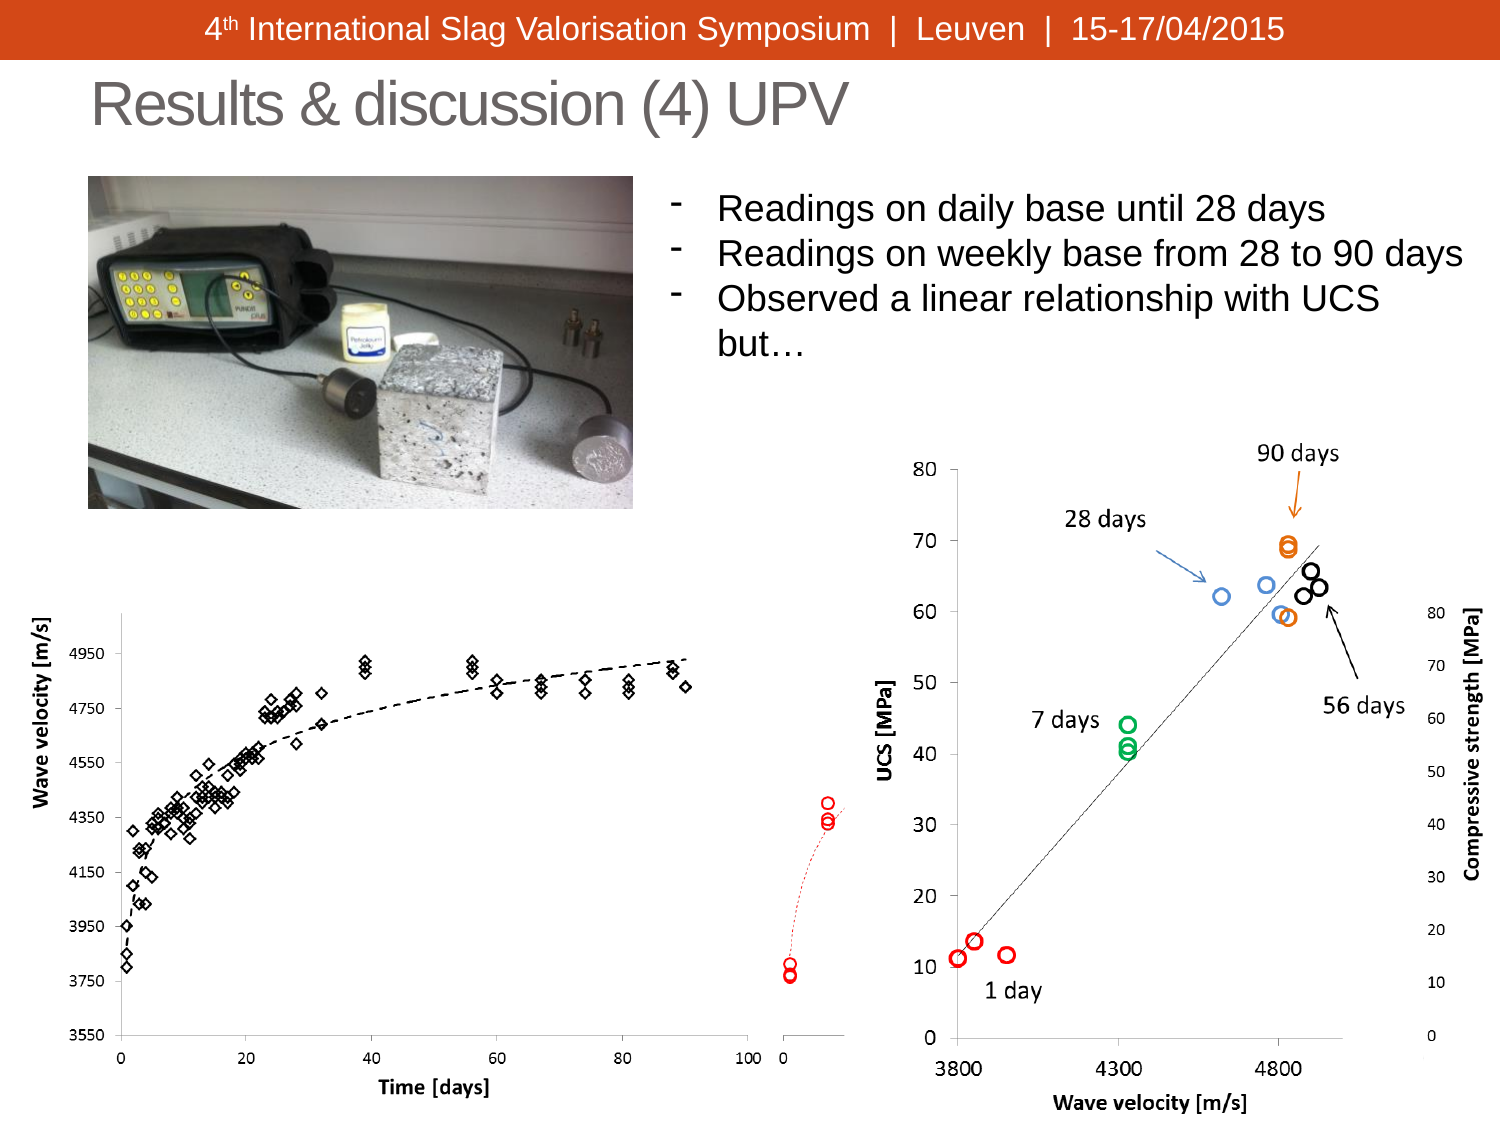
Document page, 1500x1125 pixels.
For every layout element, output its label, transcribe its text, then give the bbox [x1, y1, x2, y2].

text_box 4th International Slag Valorisation Symposium | Leuven | 15-17/04/2015 [0, 0, 1500, 55]
text_box Readings on daily base until 28 days Readings on weekly base from 28 to 90 days Observed a linear relationship with UCS but… [655, 176, 1489, 372]
picture [18, 415, 1487, 1118]
picture [88, 176, 633, 510]
title Results & discussion (4) UPV [75, 55, 1425, 182]
